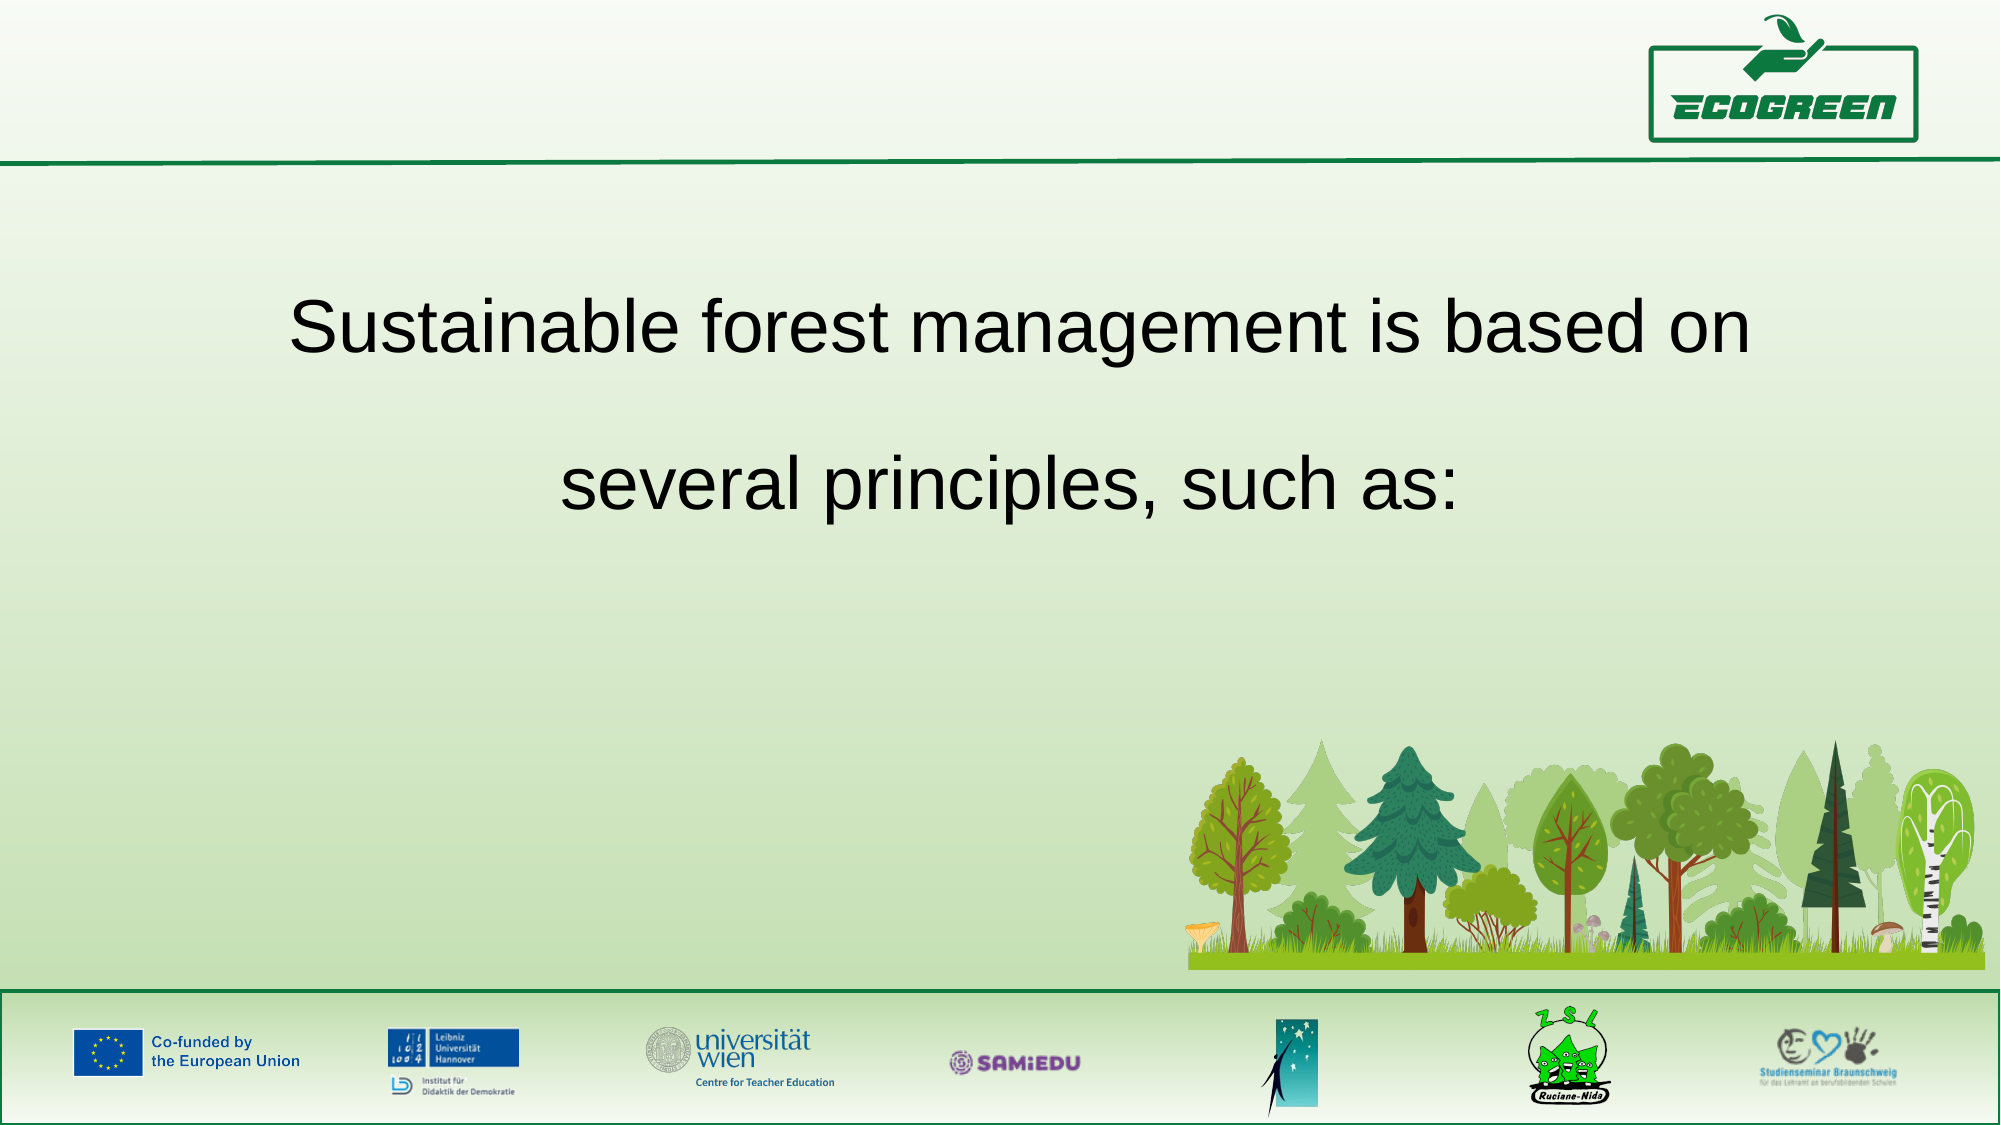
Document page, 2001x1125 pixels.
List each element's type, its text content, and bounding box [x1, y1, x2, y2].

picture [1259, 1018, 1330, 1125]
picture [945, 1047, 1087, 1079]
picture [1528, 1006, 1611, 1105]
picture [1755, 1022, 1902, 1091]
picture [388, 1022, 519, 1103]
picture [1639, 0, 1928, 157]
picture [646, 1027, 834, 1086]
picture [71, 1027, 317, 1079]
text_box [1185, 739, 1986, 970]
text_box Sustainable forest management is based on several principles, such as: [283, 209, 1759, 525]
